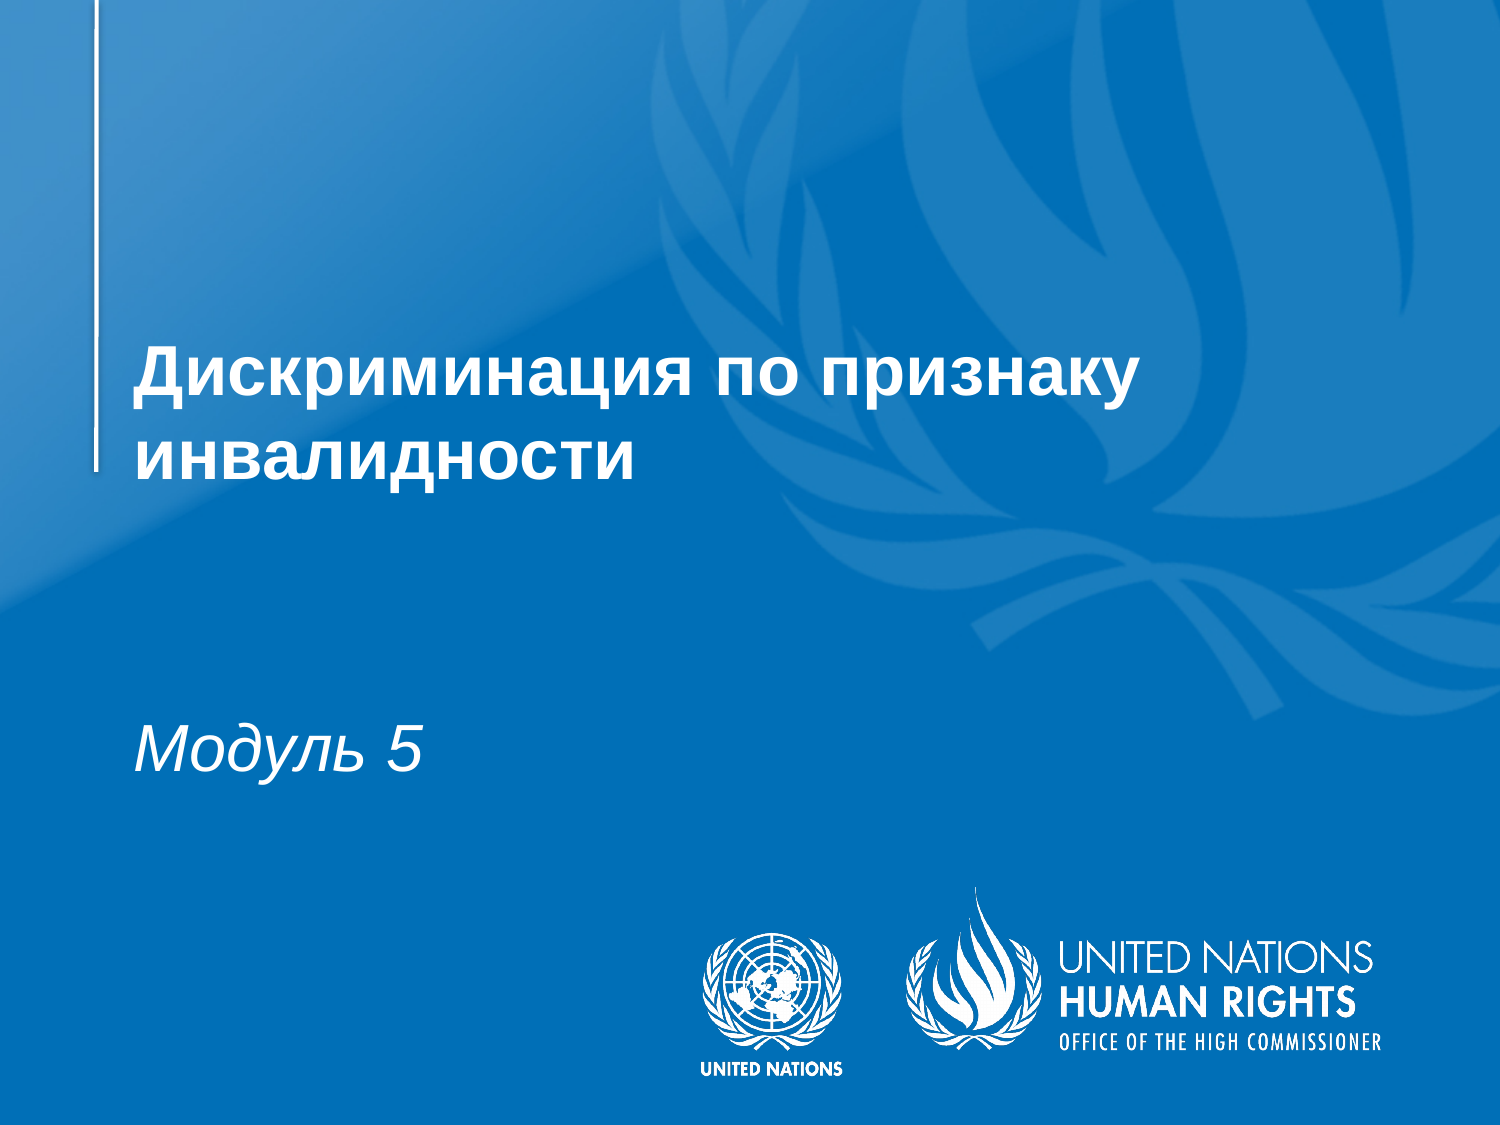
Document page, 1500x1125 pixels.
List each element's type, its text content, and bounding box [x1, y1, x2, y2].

subtitle Модуль 5 [118, 696, 1200, 858]
picture [0, 0, 1500, 1125]
title Дискриминация по признаку инвалидности [118, 316, 1325, 506]
